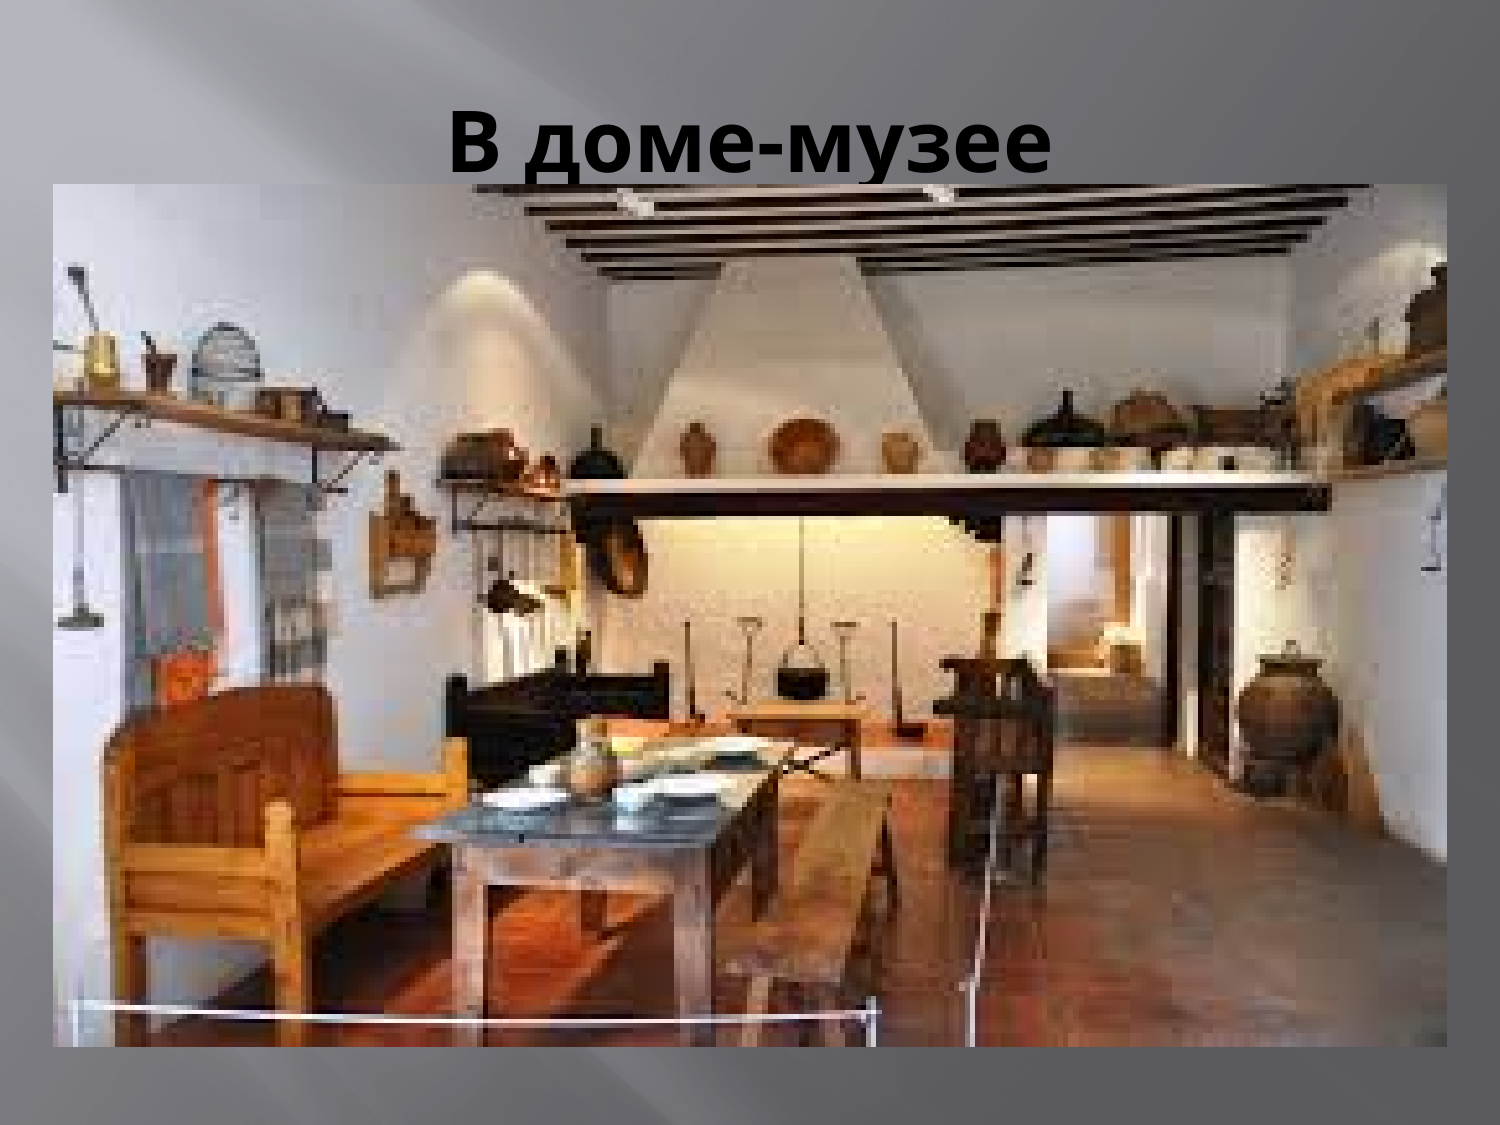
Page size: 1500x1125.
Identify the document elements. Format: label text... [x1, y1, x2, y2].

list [52, 184, 1448, 1047]
title В доме-музее [75, 45, 1425, 184]
